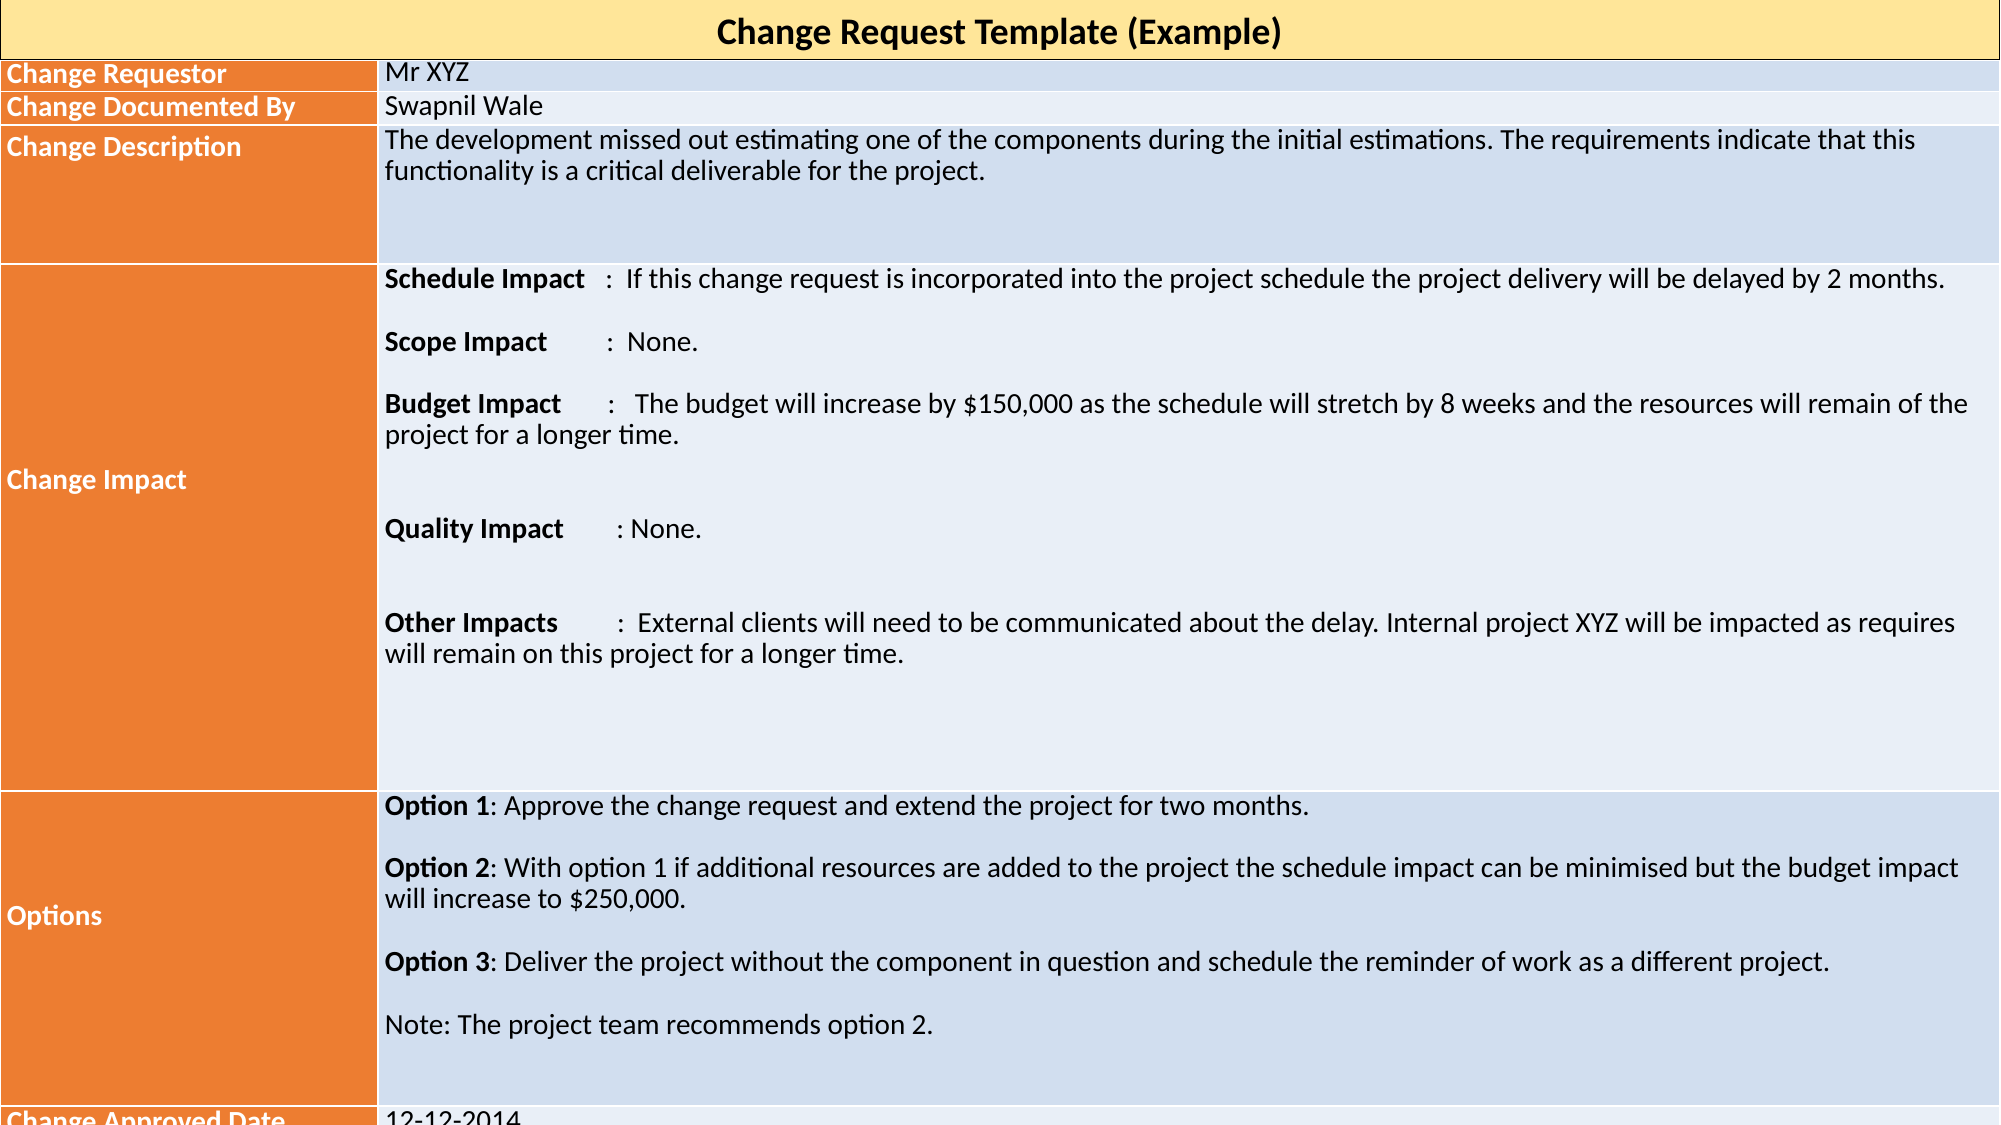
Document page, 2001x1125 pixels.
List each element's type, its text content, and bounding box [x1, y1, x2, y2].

table_cell Swapnil Wale [379, 92, 1999, 124]
table_cell Change Approved Date [1, 1107, 377, 1125]
table_cell Change Impact [1, 265, 377, 790]
table_cell The development missed out estimating one of the components during the initial estimations. The requirements indicate that this functionality is a critical deliverable for the project. [379, 126, 1999, 263]
table_cell Option 1: Approve the change request and extend the project for two months. Option 2: With option 1 if additional resources are added to the project the schedule impact can be minimised but the budget impact will increase to $250,000. Option 3: Deliver the project without the component in question and schedule the reminder of work as a different project. Note: The project team recommends option 2. [379, 792, 1999, 1105]
table_cell Schedule Impact : If this change request is incorporated into the project schedule the project delivery will be delayed by 2 months. Scope Impact : None. Budget Impact : The budget will increase by $150,000 as the schedule will stretch by 8 weeks and the resources will remain of the project for a longer time. Quality Impact : None. Other Impacts : External clients will need to be communicated about the delay. Internal project XYZ will be impacted as requires will remain on this project for a longer time. [379, 265, 1999, 790]
table_cell Mr XYZ [379, 61, 1999, 91]
table_cell Change Requestor [1, 61, 377, 91]
table_cell Change Documented By [1, 92, 377, 124]
table_cell Change Description [1, 126, 377, 263]
text_box Change Request Template (Example) [0, 0, 2000, 60]
table_cell Options [1, 792, 377, 1105]
table_cell 12-12-2014 [379, 1107, 1999, 1125]
